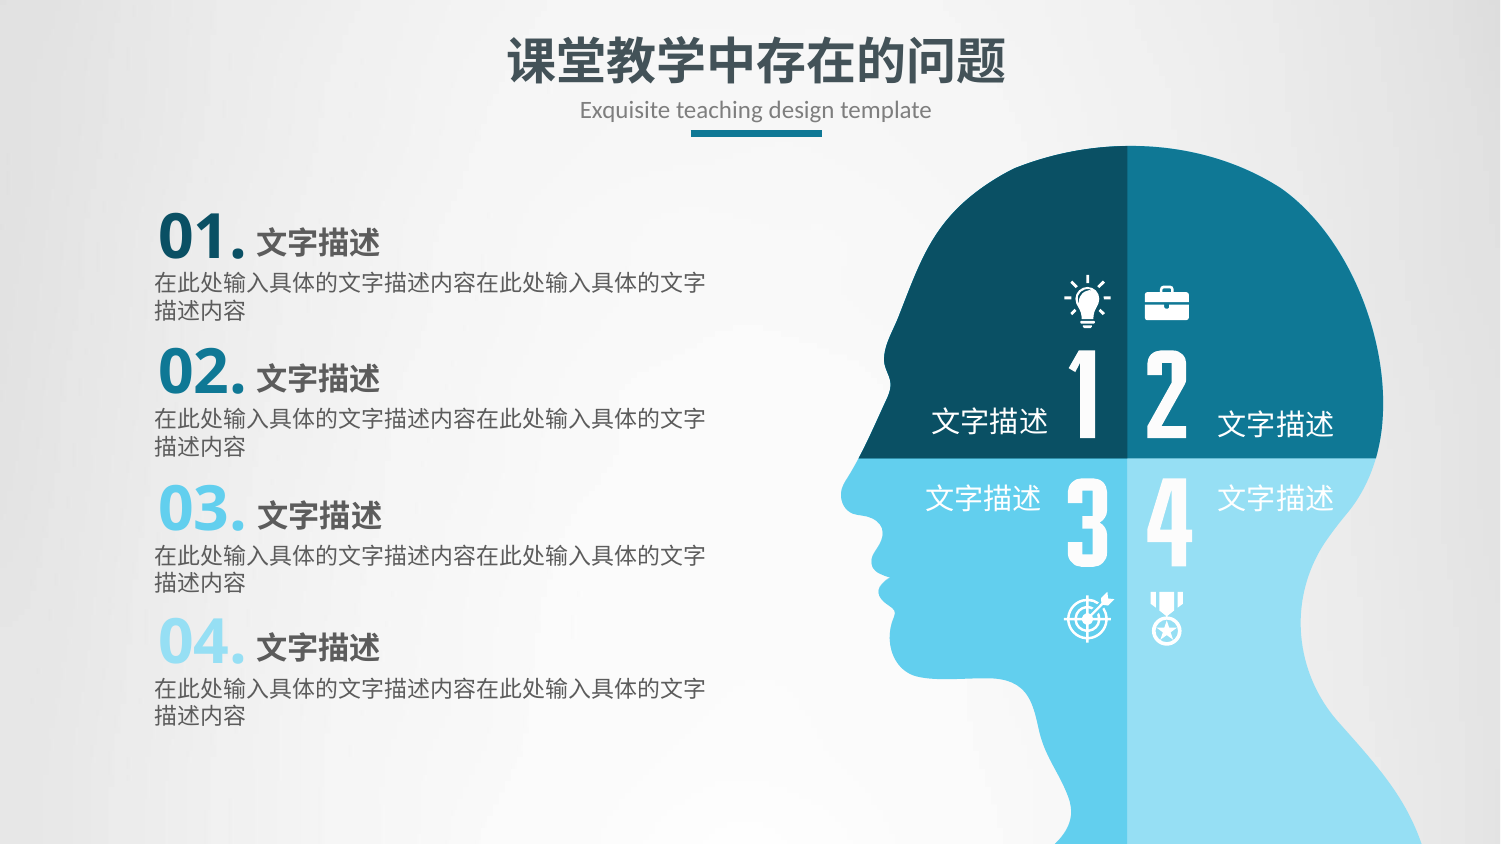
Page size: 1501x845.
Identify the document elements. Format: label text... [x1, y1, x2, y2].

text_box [139, 593, 738, 738]
title 课堂教学中存在的问题 [232, 0, 1281, 120]
text_box Exquisite teaching design template [568, 88, 945, 130]
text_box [840, 132, 1422, 844]
picture [0, 0, 1501, 844]
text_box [139, 460, 738, 593]
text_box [139, 323, 738, 460]
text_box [139, 188, 738, 323]
